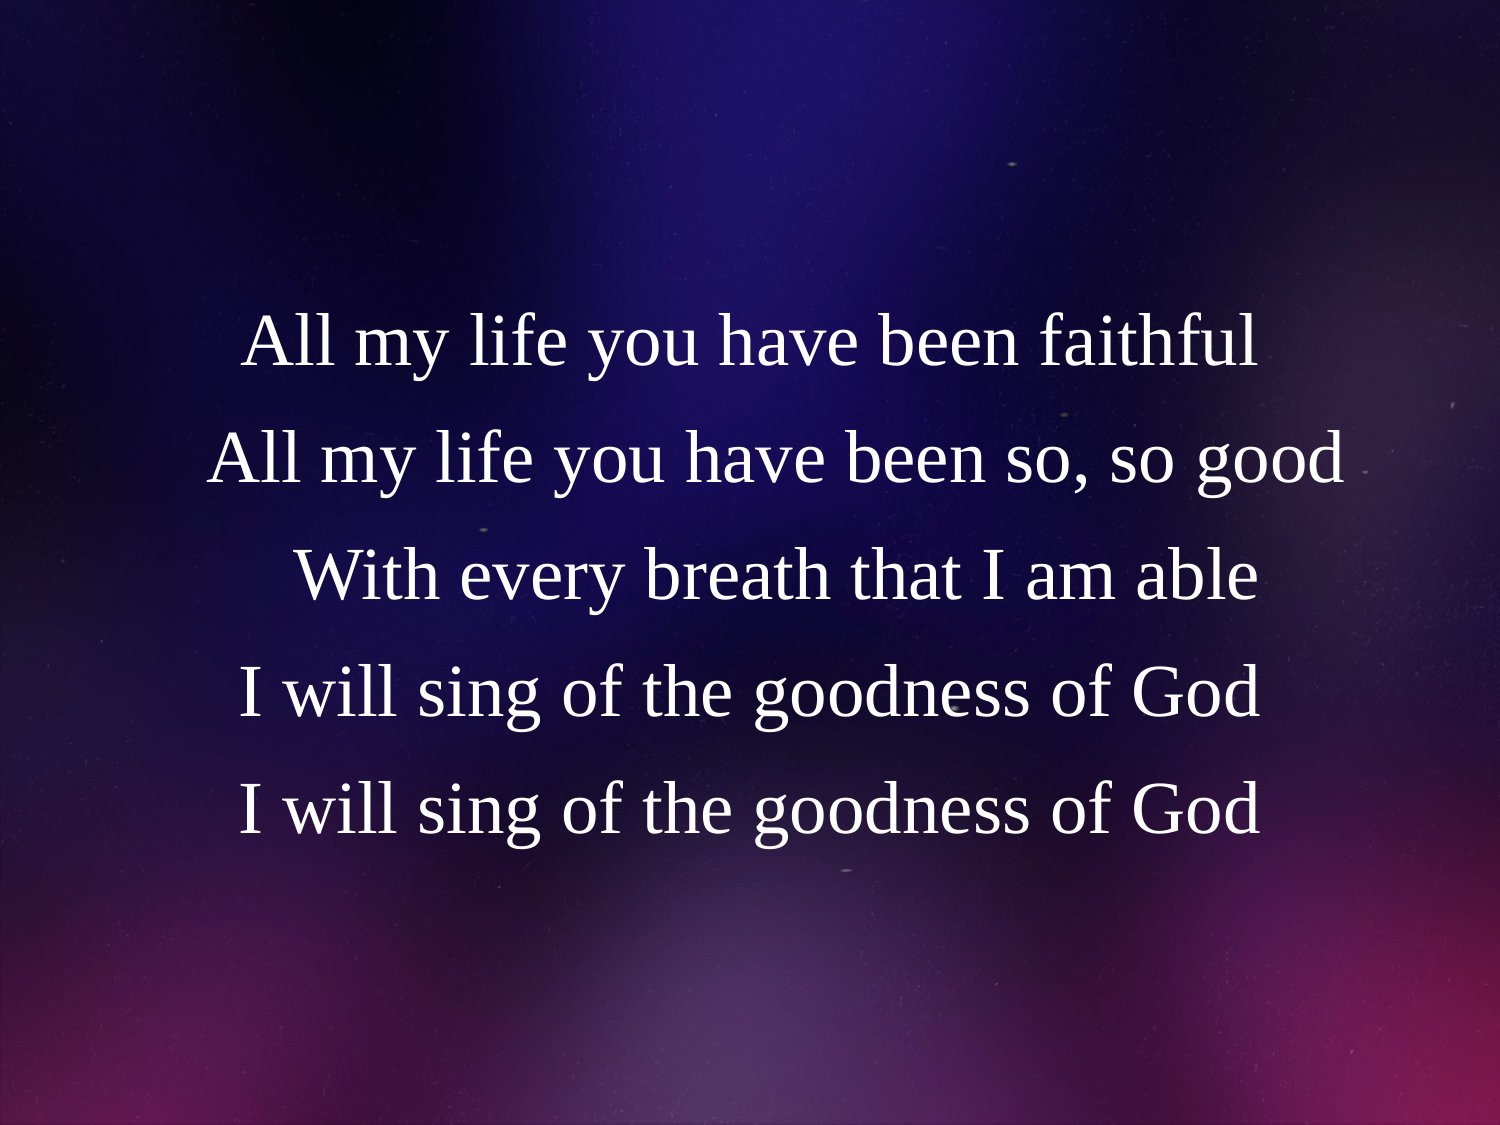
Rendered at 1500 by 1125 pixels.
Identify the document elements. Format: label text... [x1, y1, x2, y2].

title All my life you have been faithful All my life you have been so, so good With every breath that I am able I will sing of the goodness of God I will sing of the goodness of God [37, 462, 1463, 650]
picture [0, 0, 1500, 1125]
